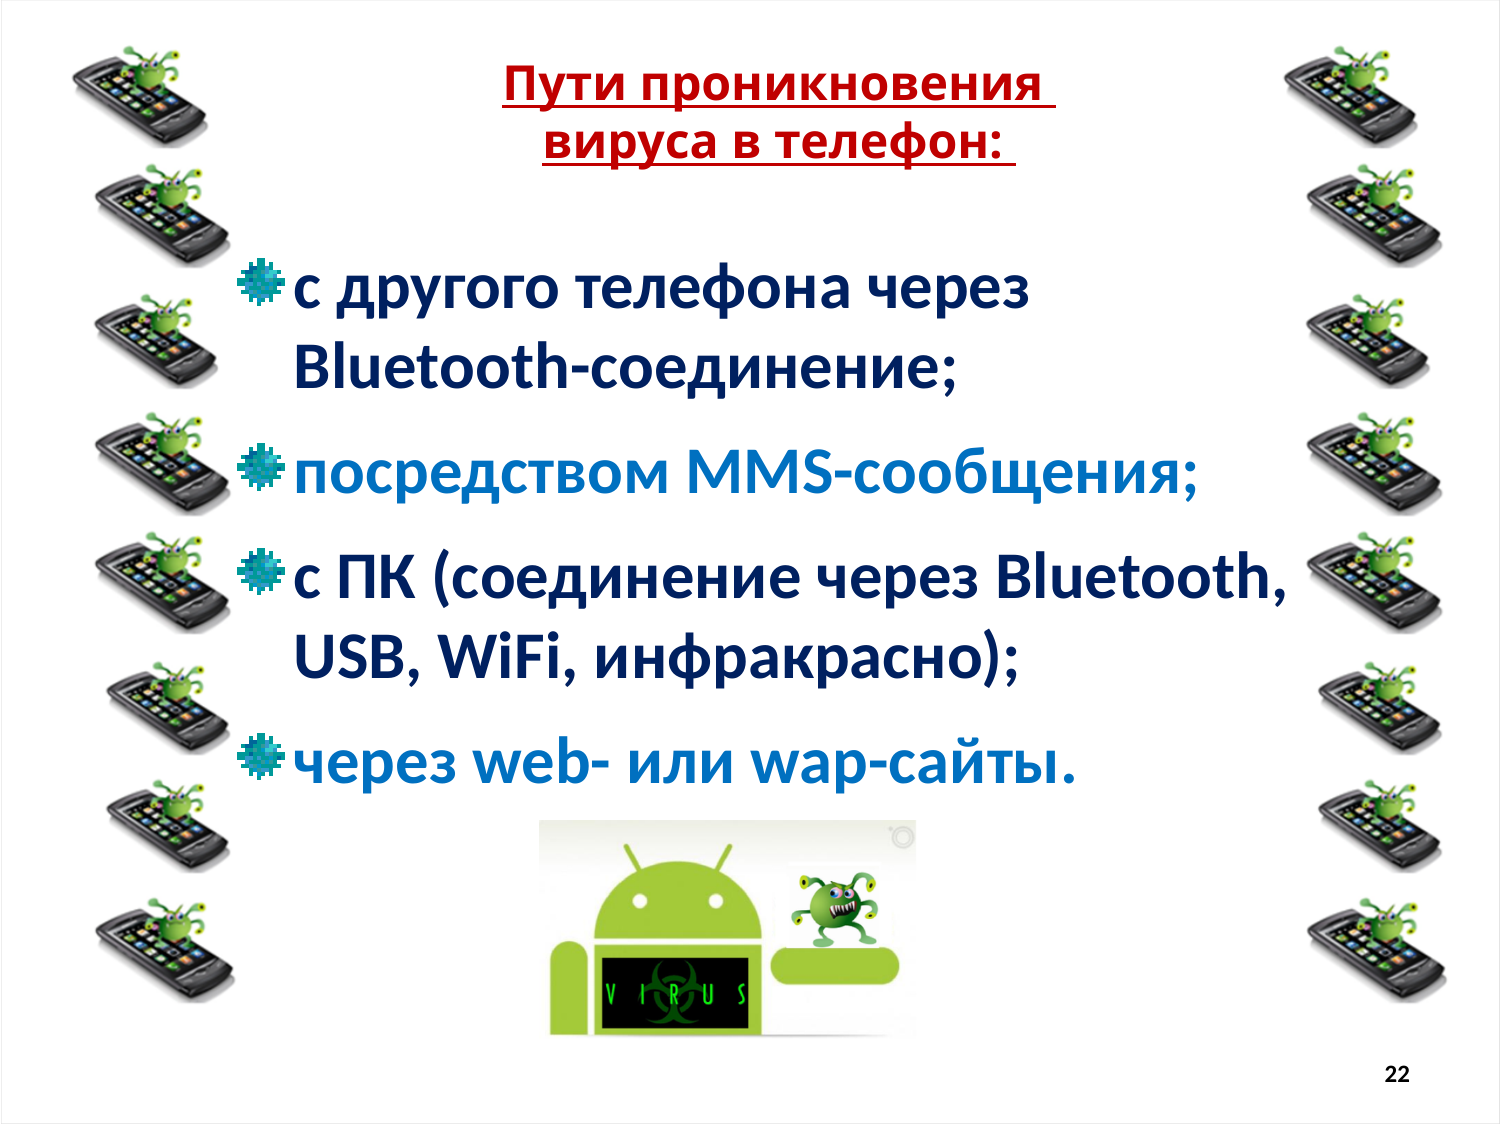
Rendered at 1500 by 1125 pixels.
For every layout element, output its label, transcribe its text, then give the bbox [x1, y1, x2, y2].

title Пути проникновения вируса в телефон: [281, 45, 1278, 176]
slide_number 22 [1074, 1042, 1425, 1103]
list с другого телефона через Bluetooth-соединение; посредством MMS-сообщения; с ПК (соединение через Bluetooth, USB, WiFi, инфракрасно); через web- или wap-сайты. [222, 234, 1348, 977]
picture [0, 0, 1500, 1125]
